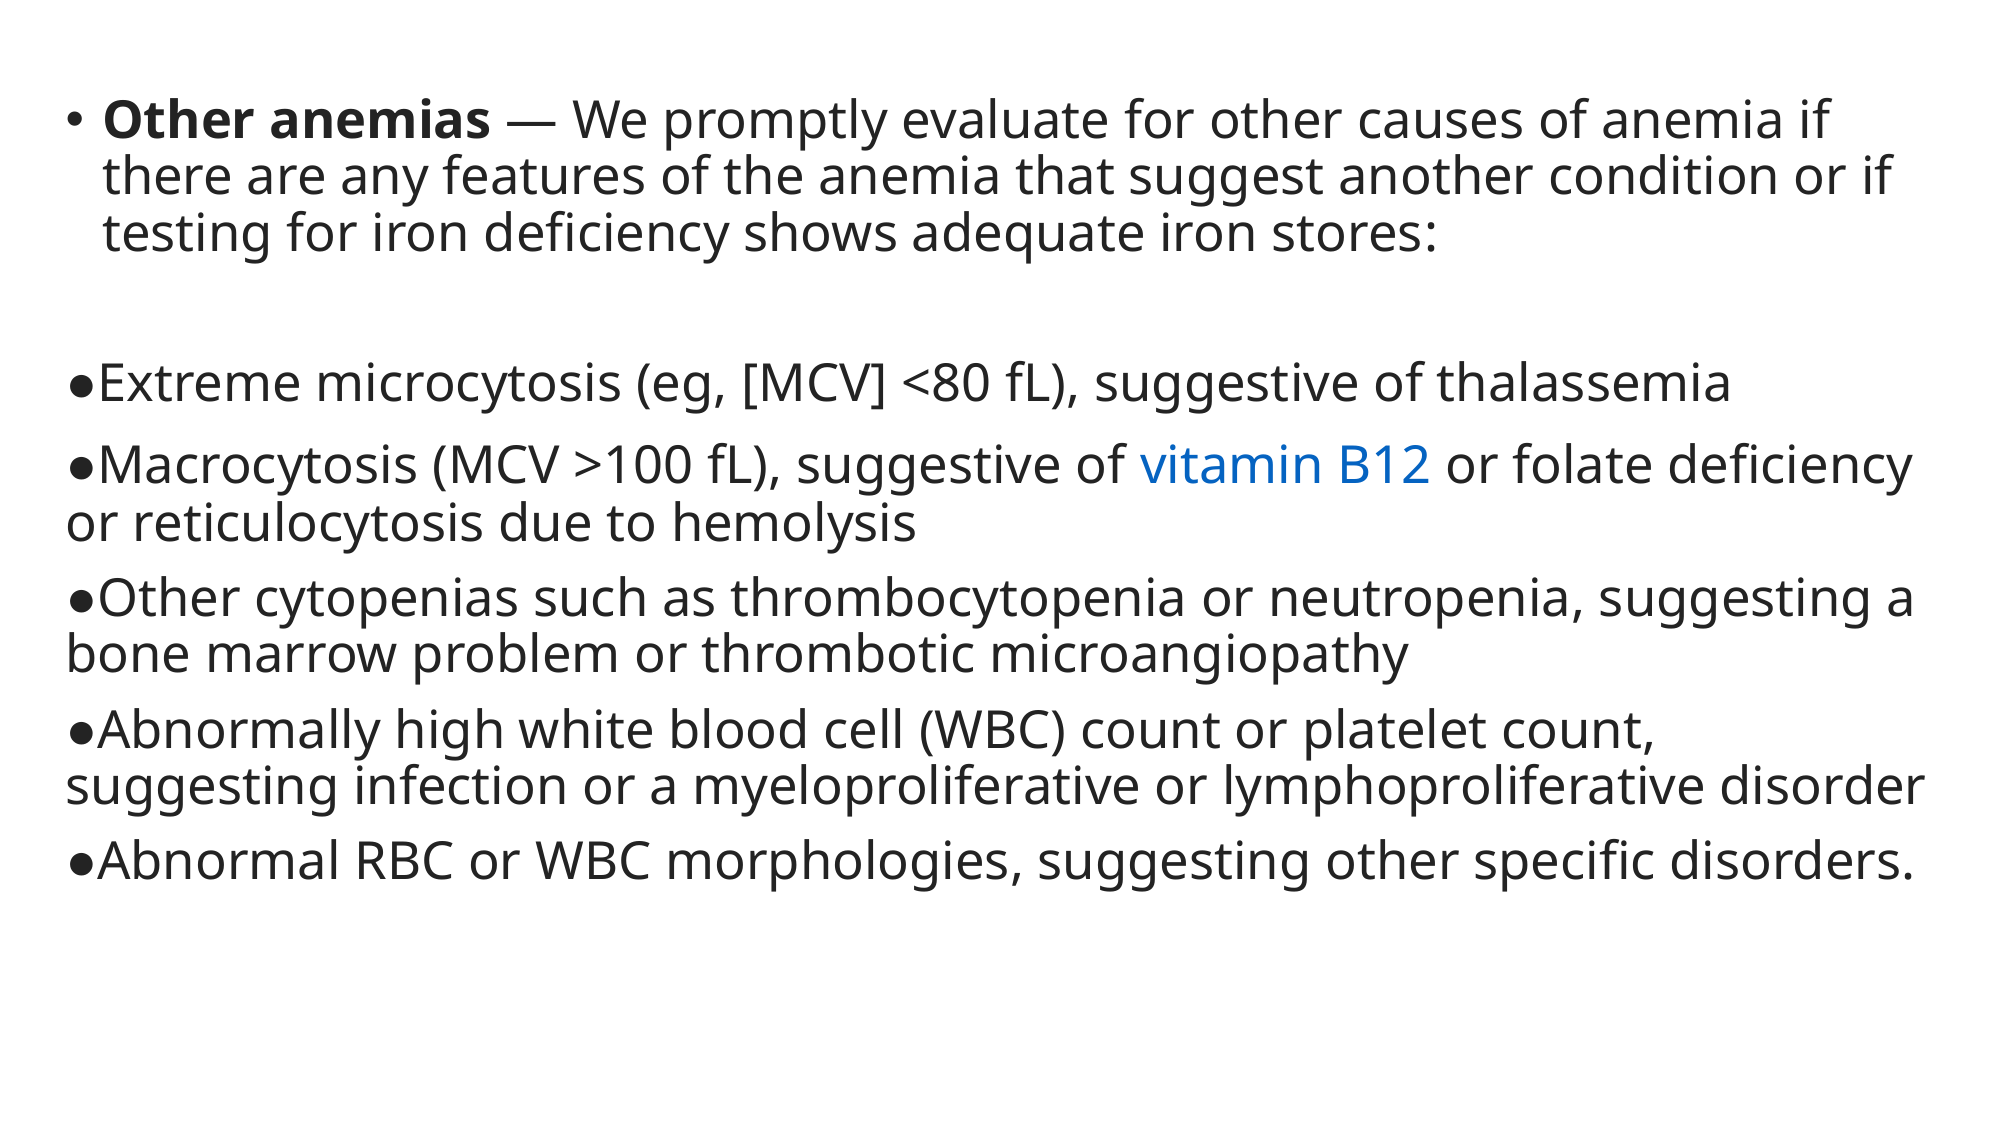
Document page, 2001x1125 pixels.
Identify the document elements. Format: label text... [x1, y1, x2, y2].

list Other anemias — We promptly evaluate for other causes of anemia if there are any features of the anemia that suggest another condition or if testing for iron deficiency shows adequate iron stores: ●Extreme microcytosis (eg, [MCV] <80 fL), suggestive of thalassemia ●Macrocytosis (MCV >100 fL), suggestive of vitamin B12 or folate deficiency or reticulocytosis due to hemolysis ●Other cytopenias such as thrombocytopenia or neutropenia, suggesting a bone marrow problem or thrombotic microangiopathy ●Abnormally high white blood cell (WBC) count or platelet count, suggesting infection or a myeloproliferative or lymphoproliferative disorder ●Abnormal RBC or WBC morphologies, suggesting other specific disorders. [50, 85, 1956, 1014]
